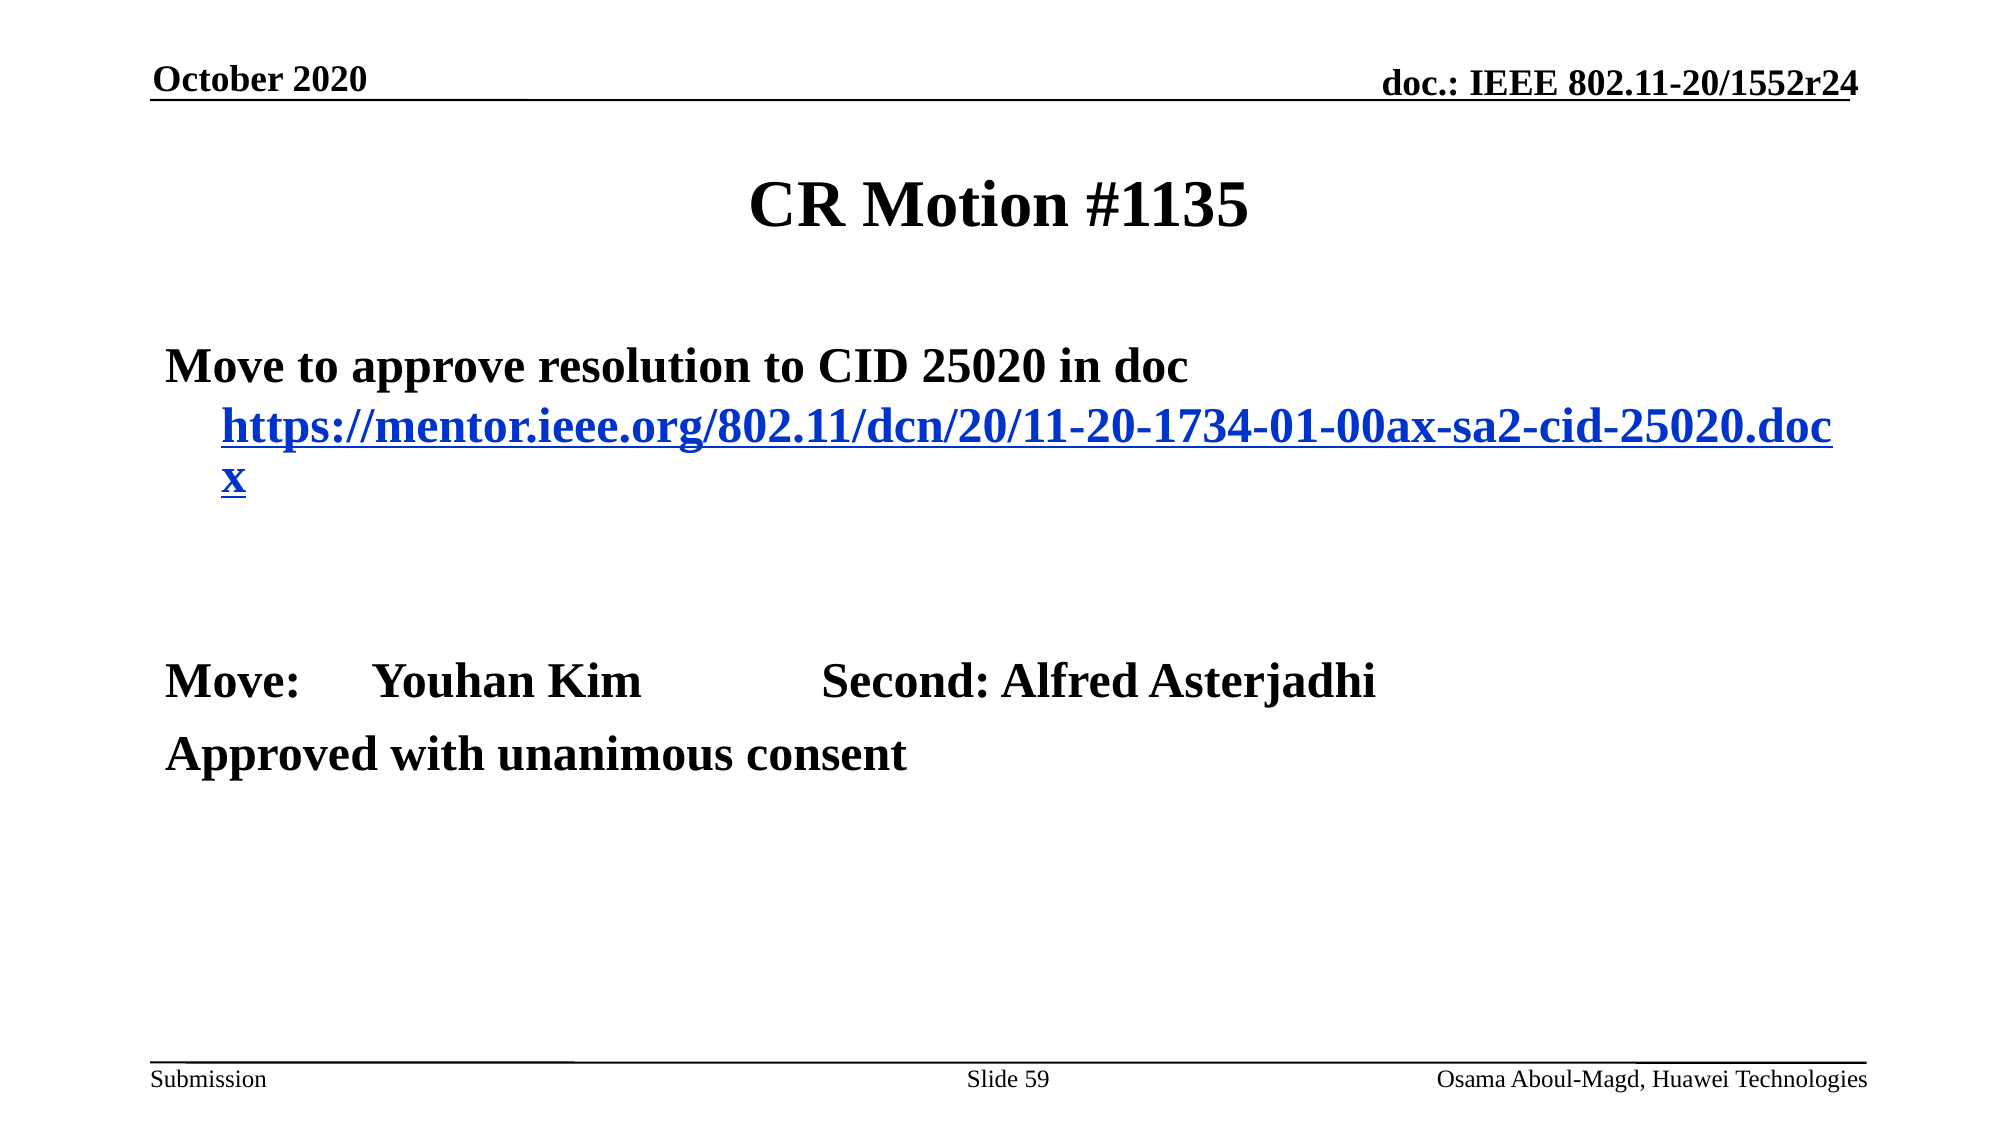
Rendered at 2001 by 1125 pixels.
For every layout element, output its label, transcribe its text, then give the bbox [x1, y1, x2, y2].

footer Osama Aboul-Magd, Huawei Technologies [1171, 1061, 1869, 1093]
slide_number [152, 54, 563, 100]
slide_number Slide 59 [950, 1061, 1067, 1123]
list Move to approve resolution to CID 25020 in doc https://mentor.ieee.org/802.11/dcn/20/11-20-1734-01-00ax-sa2-cid-25020.docx Move: Youhan Kim Second: Alfred Asterjadhi Approved with unanimous consent [149, 324, 1850, 1000]
title CR Motion #1135 [149, 112, 1850, 288]
